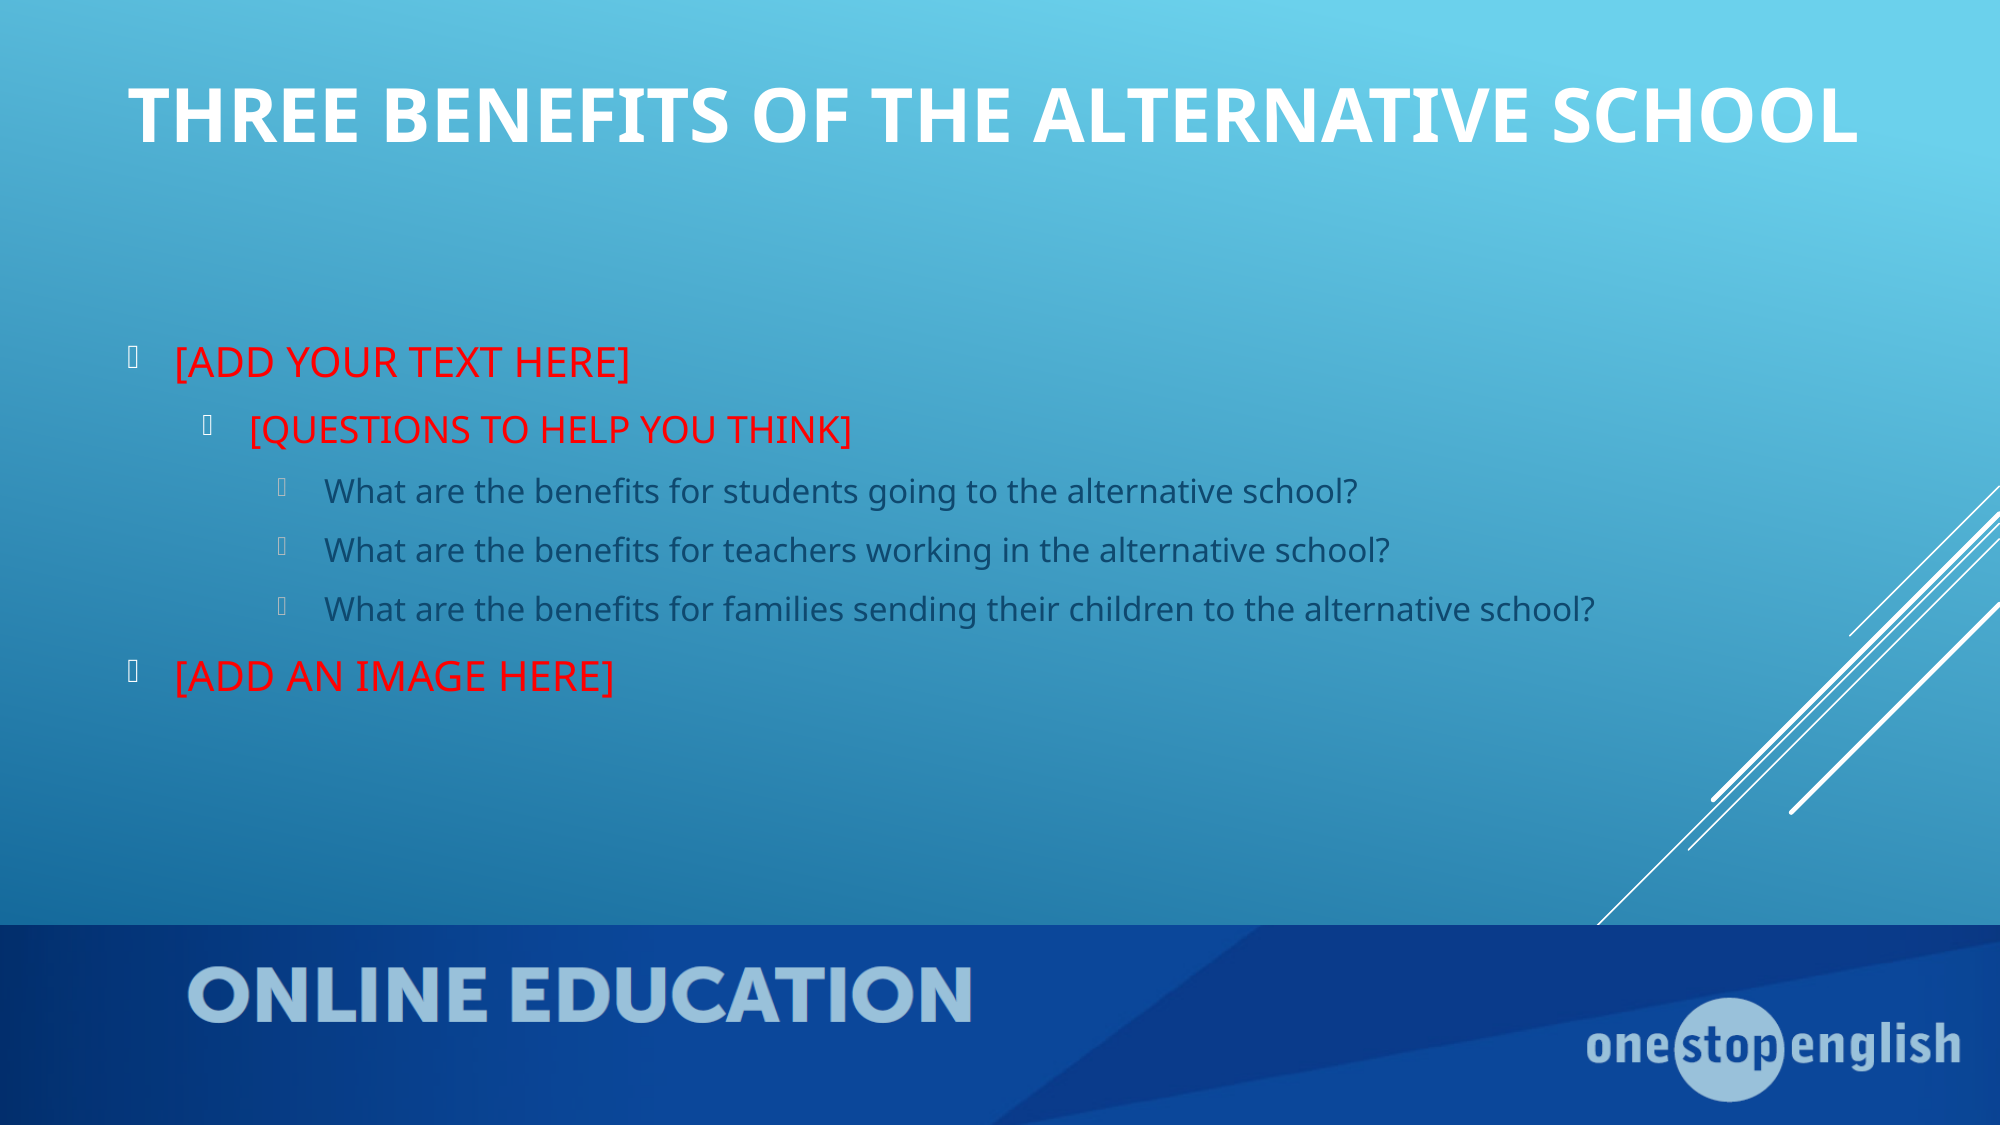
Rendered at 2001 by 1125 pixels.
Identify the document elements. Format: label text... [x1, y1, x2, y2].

picture [0, 925, 2000, 1125]
title Three Benefits of the Alternative School [112, 45, 1986, 180]
list [ADD YOUR TEXT HERE] [QUESTIONS TO HELP YOU THINK] What are the benefits for students going to the alternative school? What are the benefits for teachers working in the alternative school? What are the benefits for families sending their children to the alternative school? [ADD AN IMAGE HERE] [112, 221, 1694, 815]
